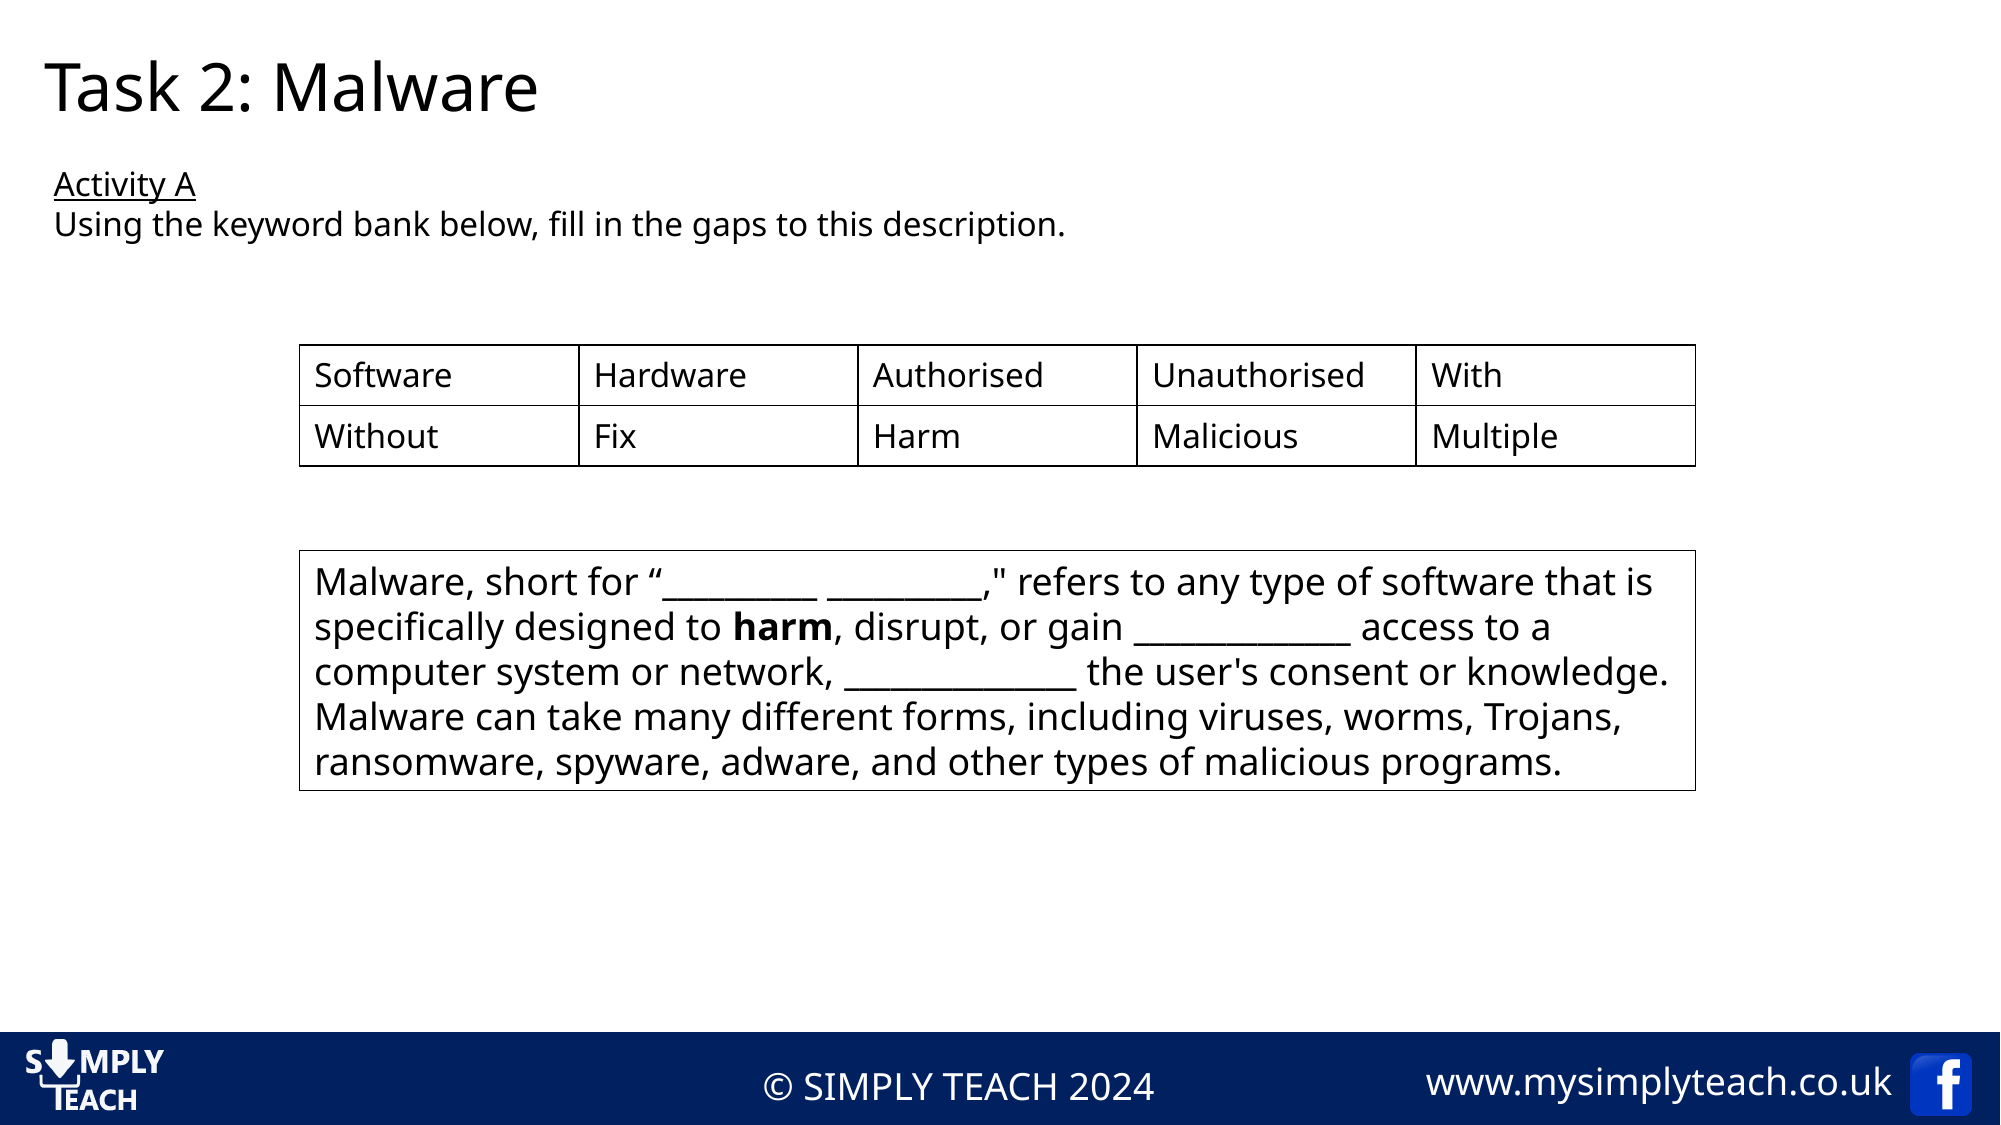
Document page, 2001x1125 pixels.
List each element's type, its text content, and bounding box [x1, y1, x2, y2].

text_box Activity A Using the keyword bank below, fill in the gaps to this description. [38, 155, 2000, 250]
table_header With [1417, 346, 1695, 405]
text_box Task 2: Malware [29, 37, 1791, 133]
table_header Authorised [859, 346, 1136, 405]
table_cell Fix [580, 406, 857, 465]
text_box © SIMPLY TEACH 2024 [621, 1055, 1296, 1115]
table_cell Multiple [1417, 406, 1695, 465]
table_header Unauthorised [1138, 346, 1415, 405]
picture [15, 1033, 182, 1122]
picture [1907, 1050, 1976, 1119]
table_cell Malicious [1138, 406, 1415, 465]
text_box [0, 1032, 2000, 1125]
text_box Malware, short for “__________ __________," refers to any type of software that is specifically designed to harm, disrupt, or gain ______________ access to a computer system or network, _______________ the user's consent or knowledge. Malware can take many different forms, including viruses, worms, Trojans, ransomware, spyware, adware, and other types of malicious programs. [299, 550, 1696, 791]
table_header Hardware [580, 346, 857, 405]
table_cell Harm [859, 406, 1136, 465]
text_box www.mysimplyteach.co.uk [1411, 1050, 1907, 1111]
table_cell Without [300, 406, 578, 465]
table_header Software [300, 346, 578, 405]
